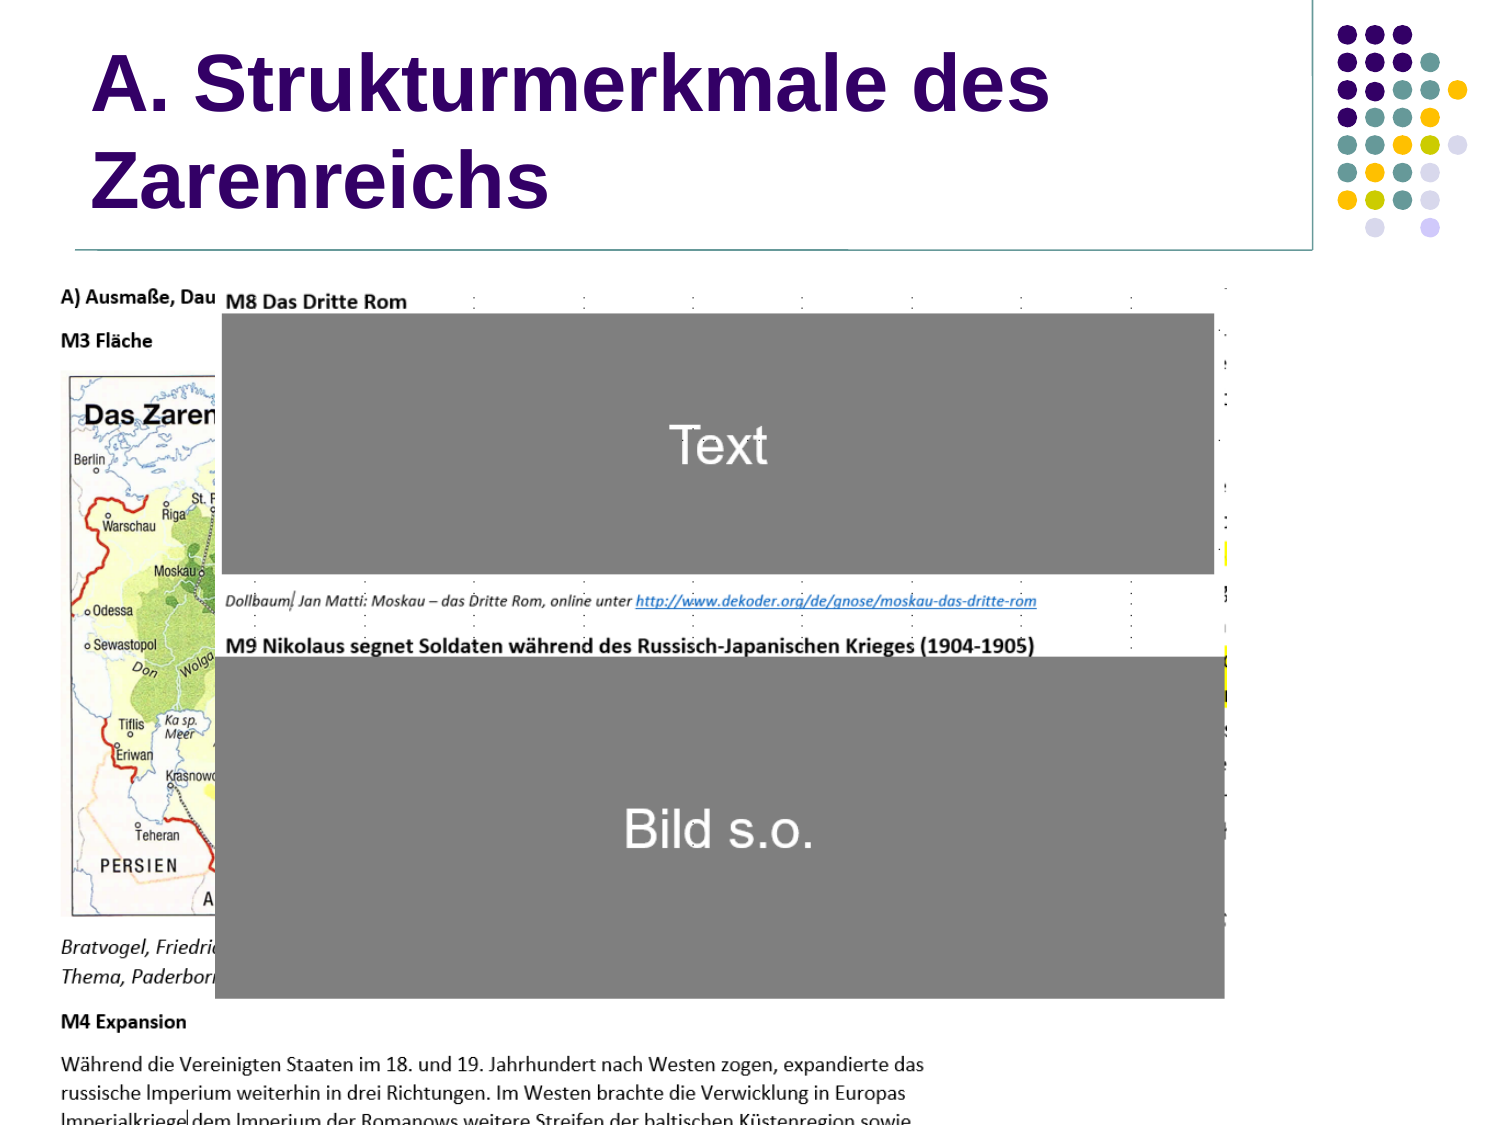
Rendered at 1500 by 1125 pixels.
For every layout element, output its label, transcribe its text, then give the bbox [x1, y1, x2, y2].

title A. Strukturmerkmale des Zarenreichs [74, 19, 1313, 233]
picture [40, 273, 1228, 1125]
